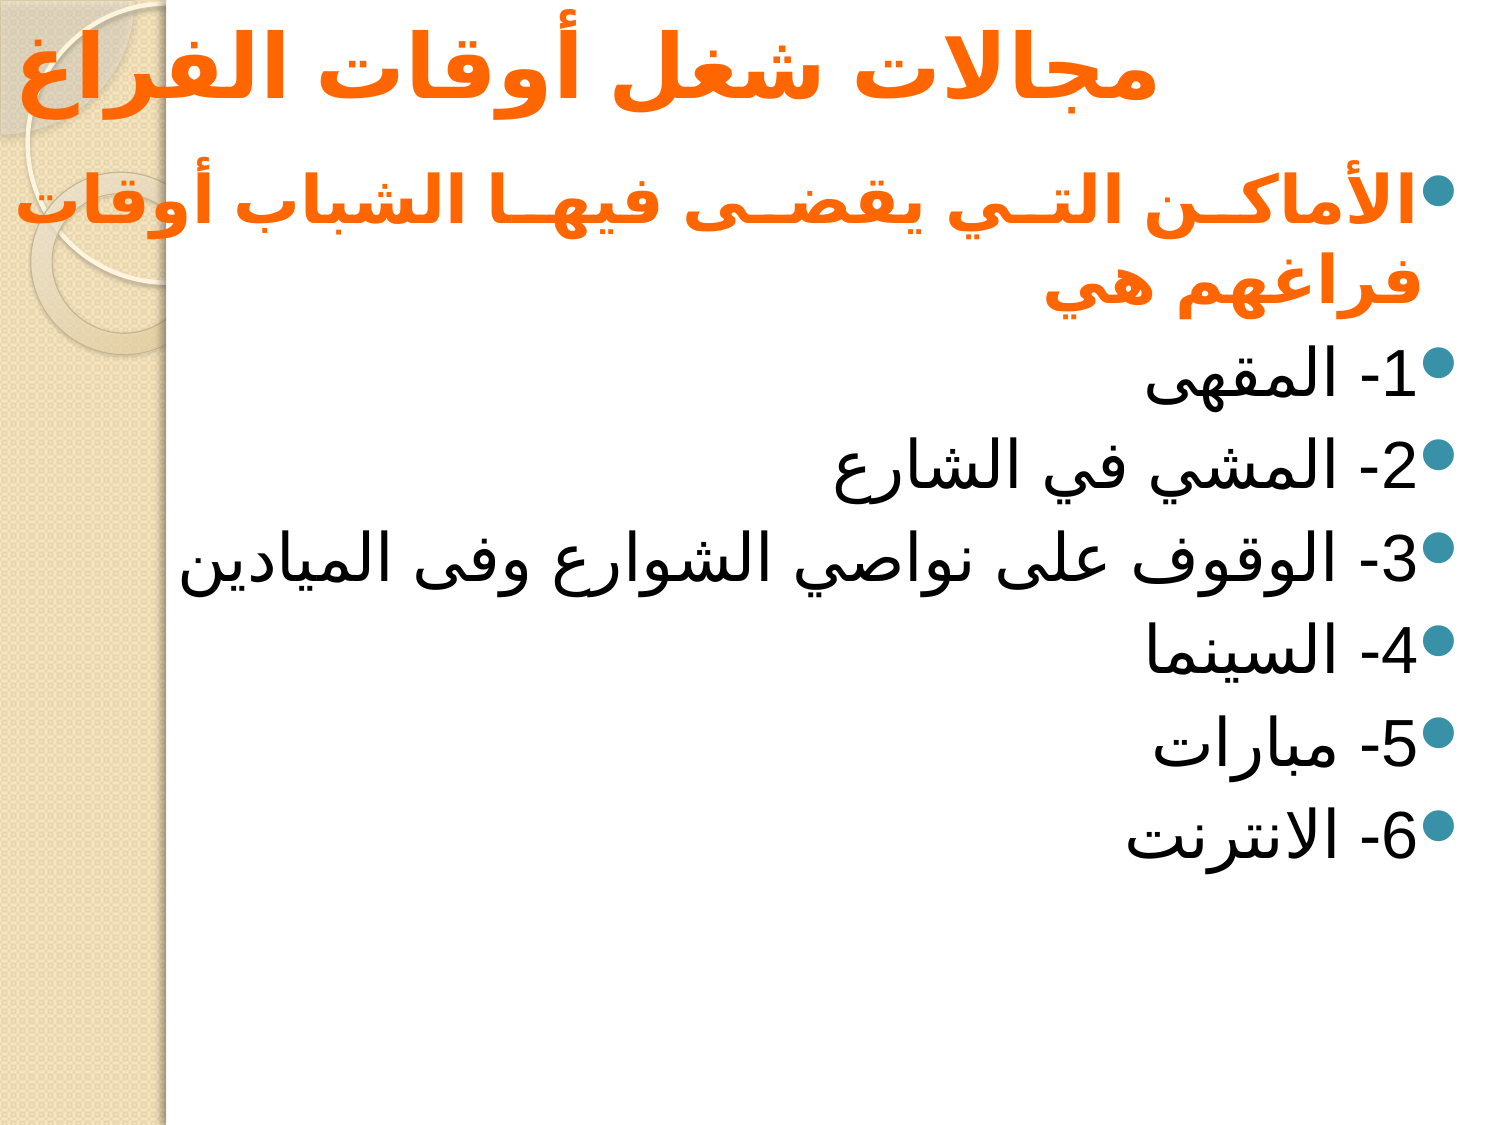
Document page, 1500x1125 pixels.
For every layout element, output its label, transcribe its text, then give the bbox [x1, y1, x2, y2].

list الأماكن التي يقضى فيها الشباب أوقات فراغهم هي 1- المقهى 2- المشي في الشارع 3- الوقوف على نواصي الشوارع وفى الميادين 4- السينما 5- مبارات 6- الانترنت [0, 149, 1500, 1125]
title مجالات شغل أوقات الفراغ [0, 0, 1500, 125]
